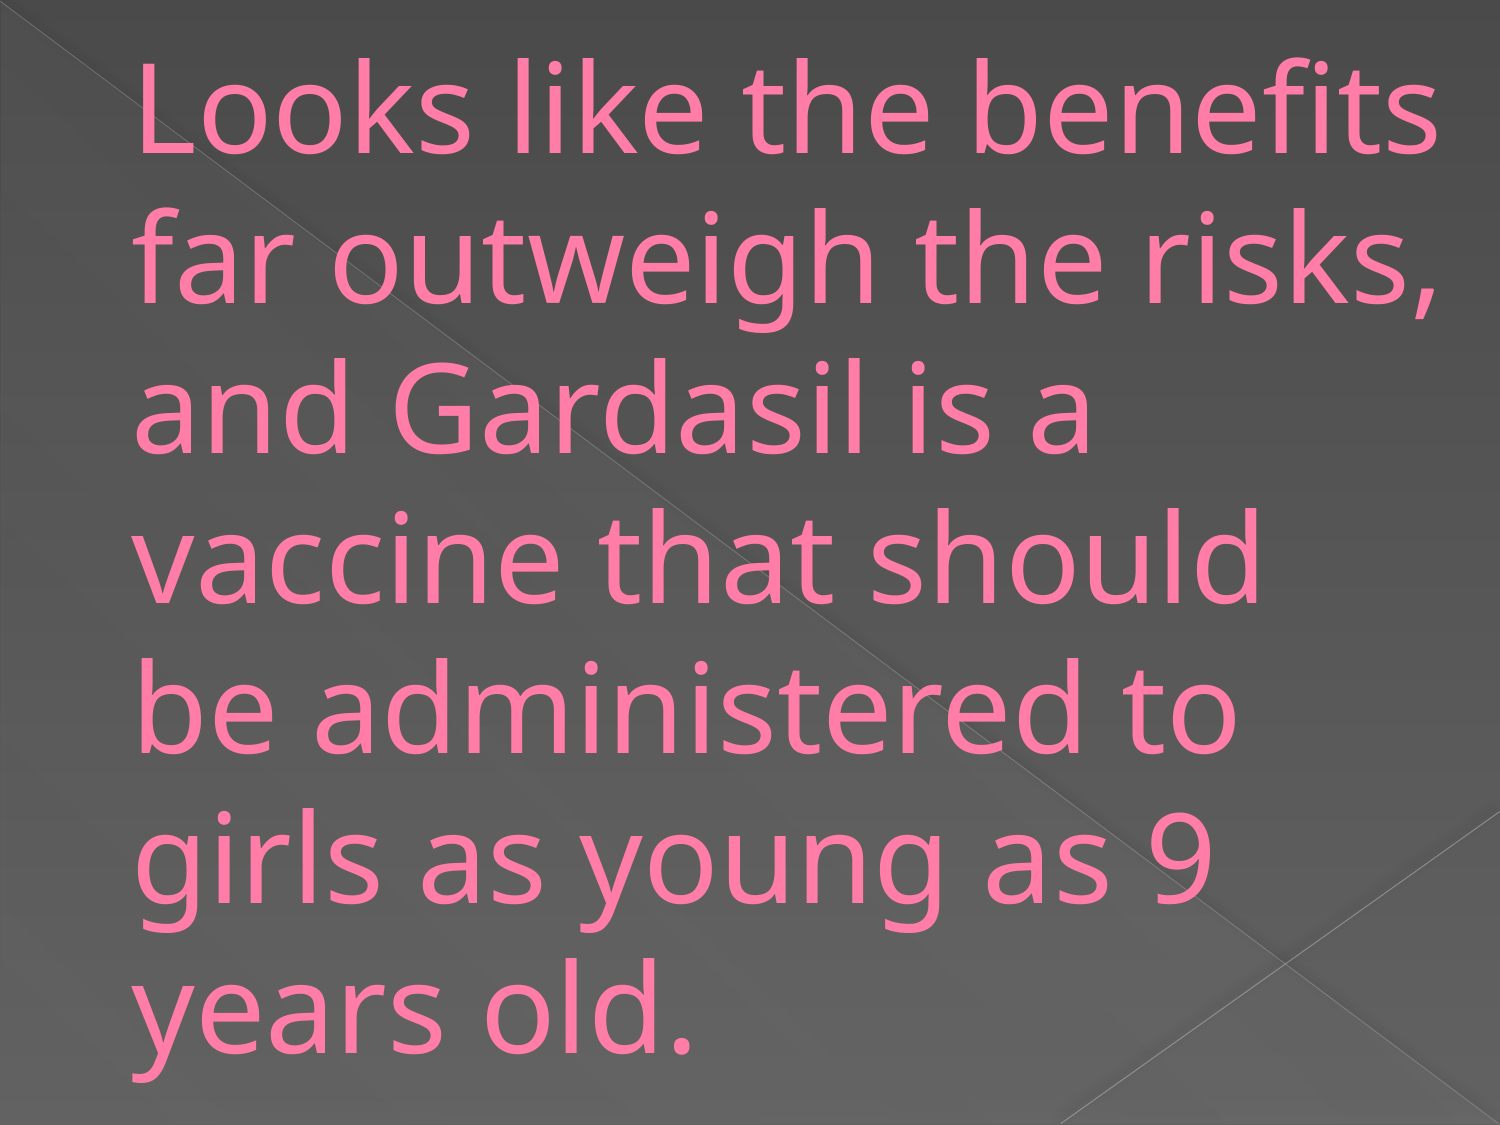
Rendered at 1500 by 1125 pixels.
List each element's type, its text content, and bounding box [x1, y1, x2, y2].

title Looks like the benefits far outweigh the risks, and Gardasil is a vaccine that should be administered to girls as young as 9 years old. [37, 43, 1463, 1063]
